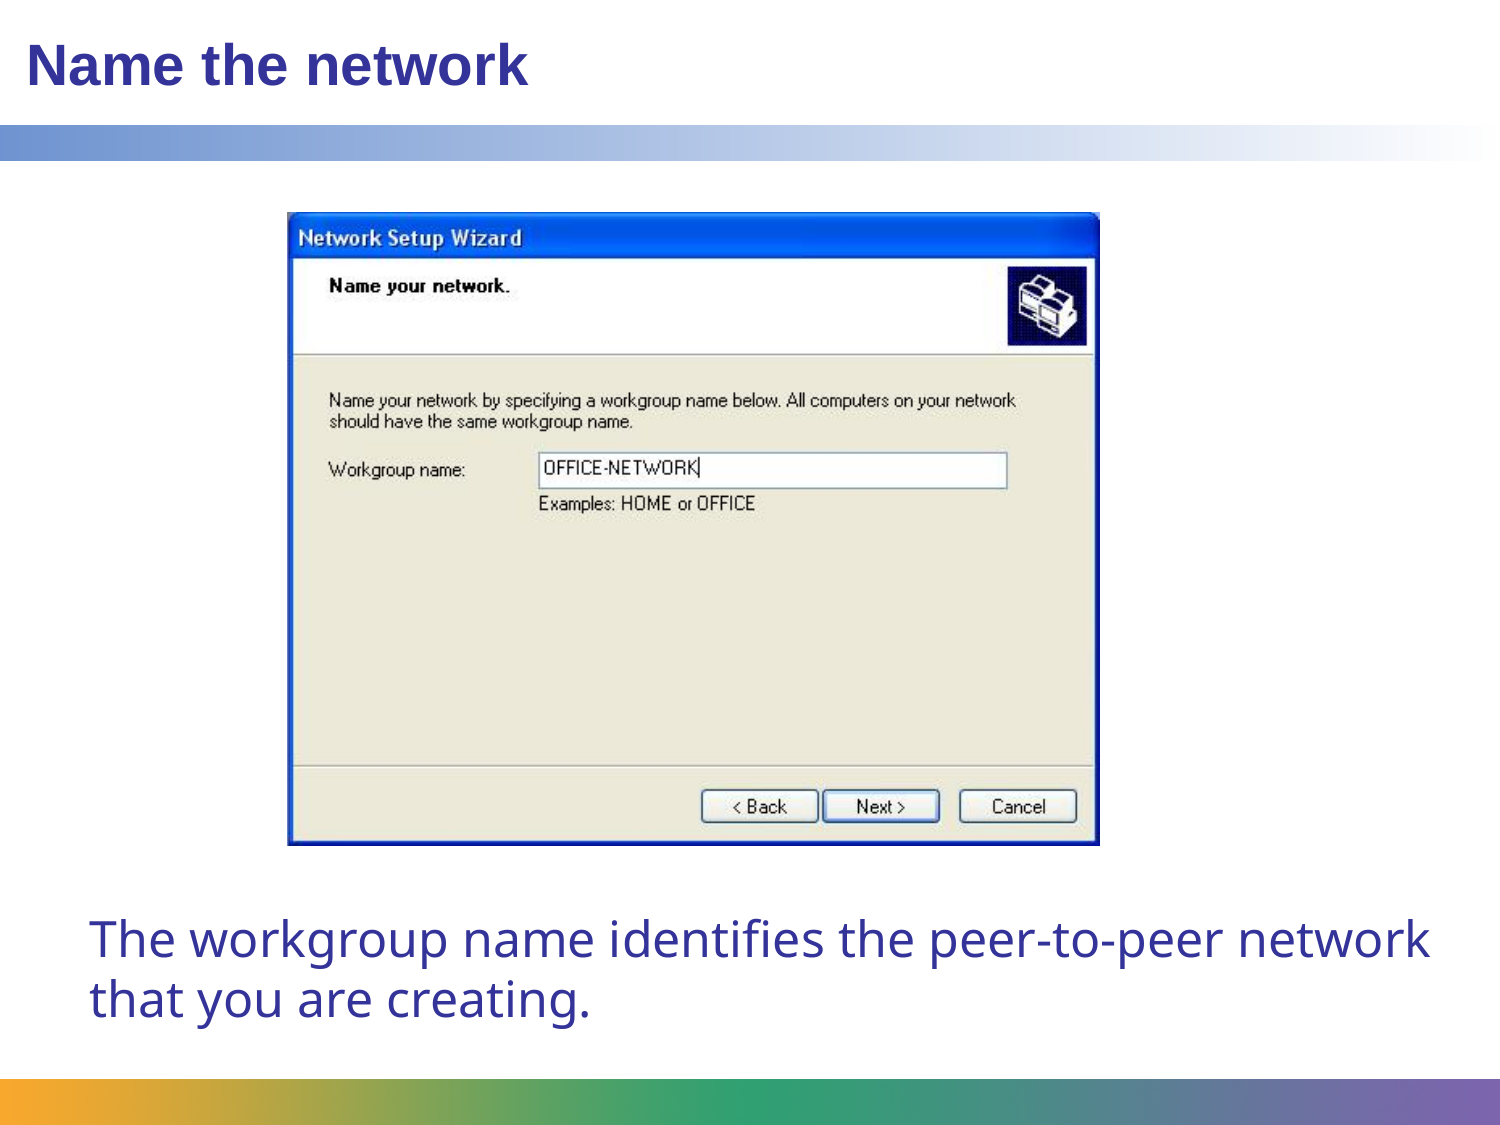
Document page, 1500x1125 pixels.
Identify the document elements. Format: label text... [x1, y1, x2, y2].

picture [0, 1079, 1500, 1125]
text_box The workgroup name identifies the peer-to-peer network that you are creating. [74, 899, 1500, 1035]
title Name the network [11, 0, 1287, 126]
picture [287, 212, 1101, 847]
